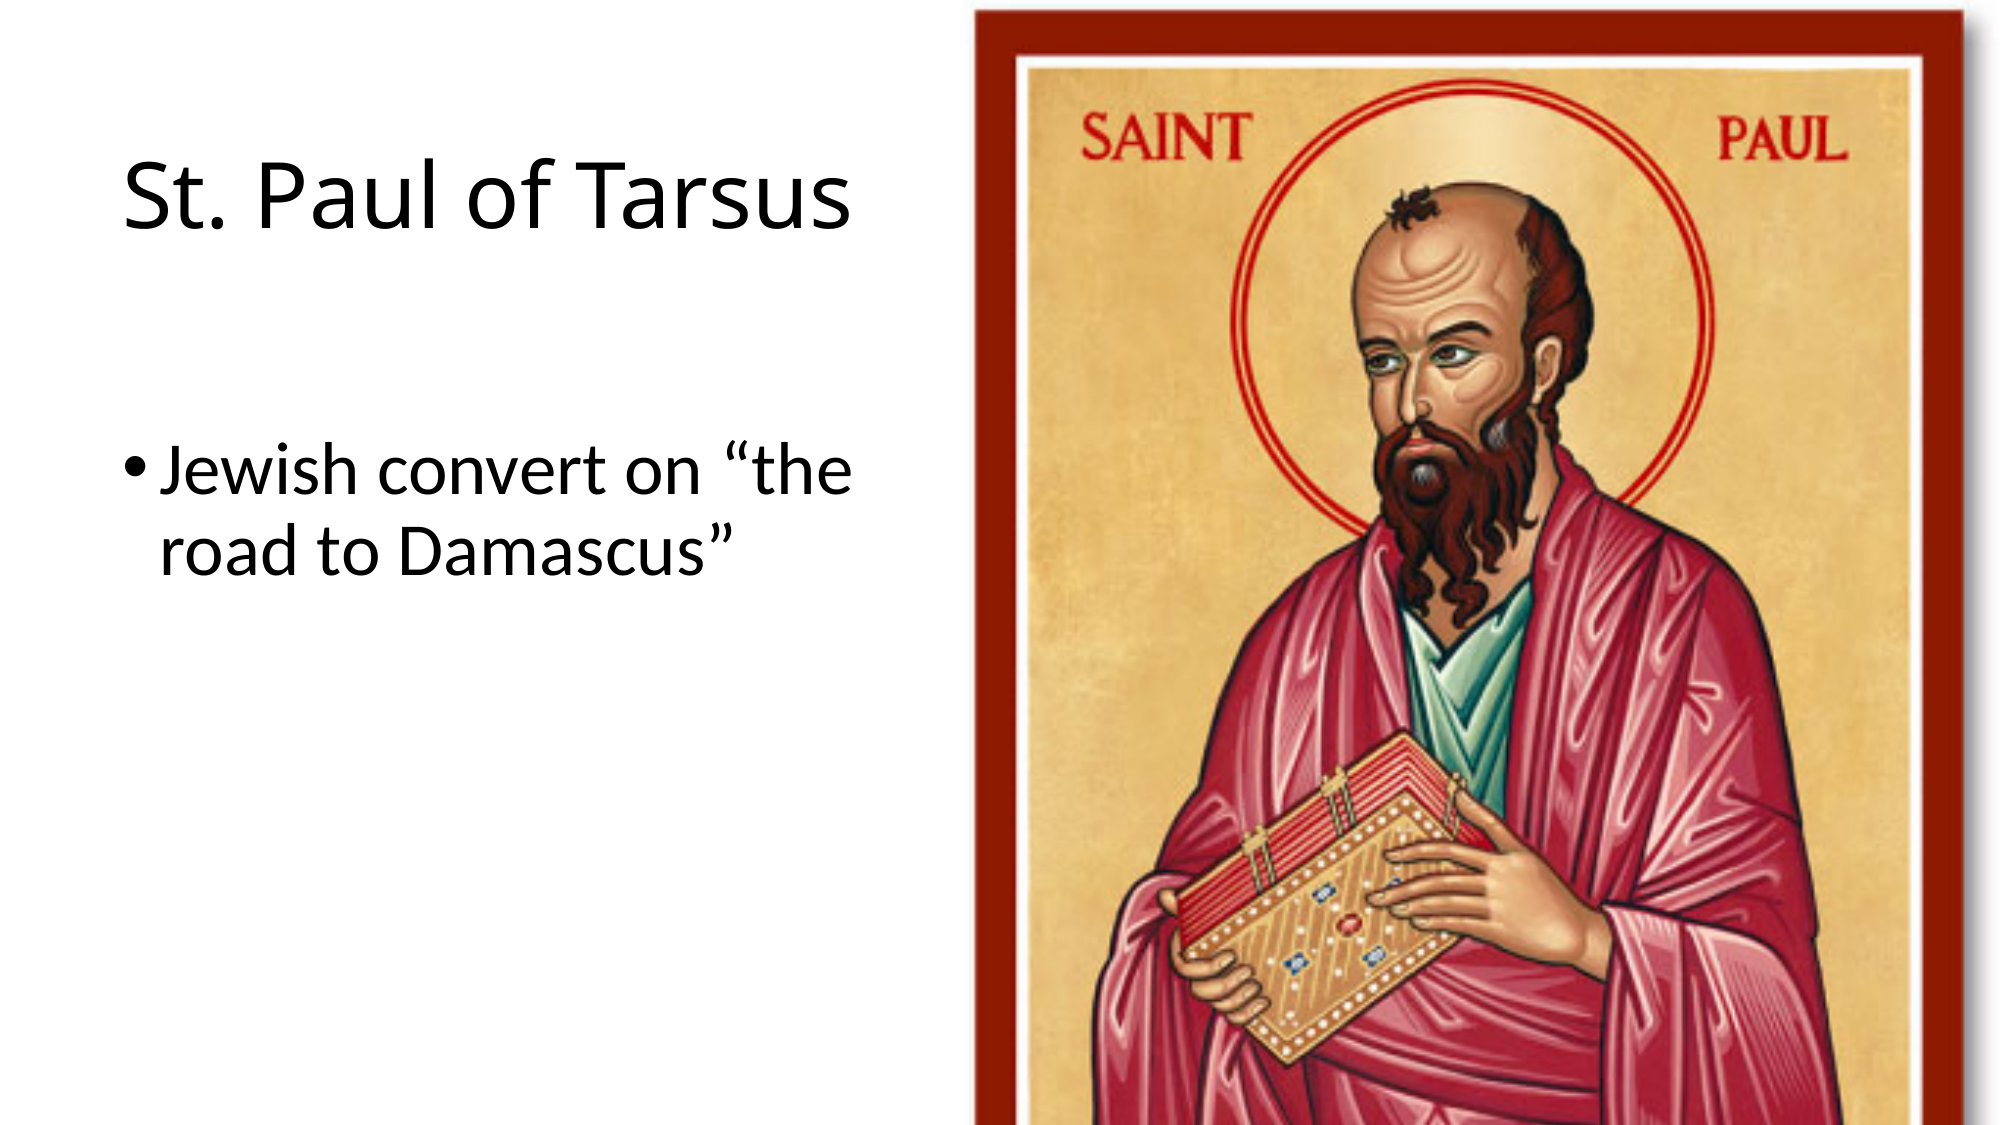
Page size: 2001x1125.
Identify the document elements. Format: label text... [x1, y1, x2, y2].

title St. Paul of Tarsus [107, 59, 948, 338]
list Jewish convert on “the road to Damascus” [107, 422, 948, 991]
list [964, 0, 2000, 1125]
